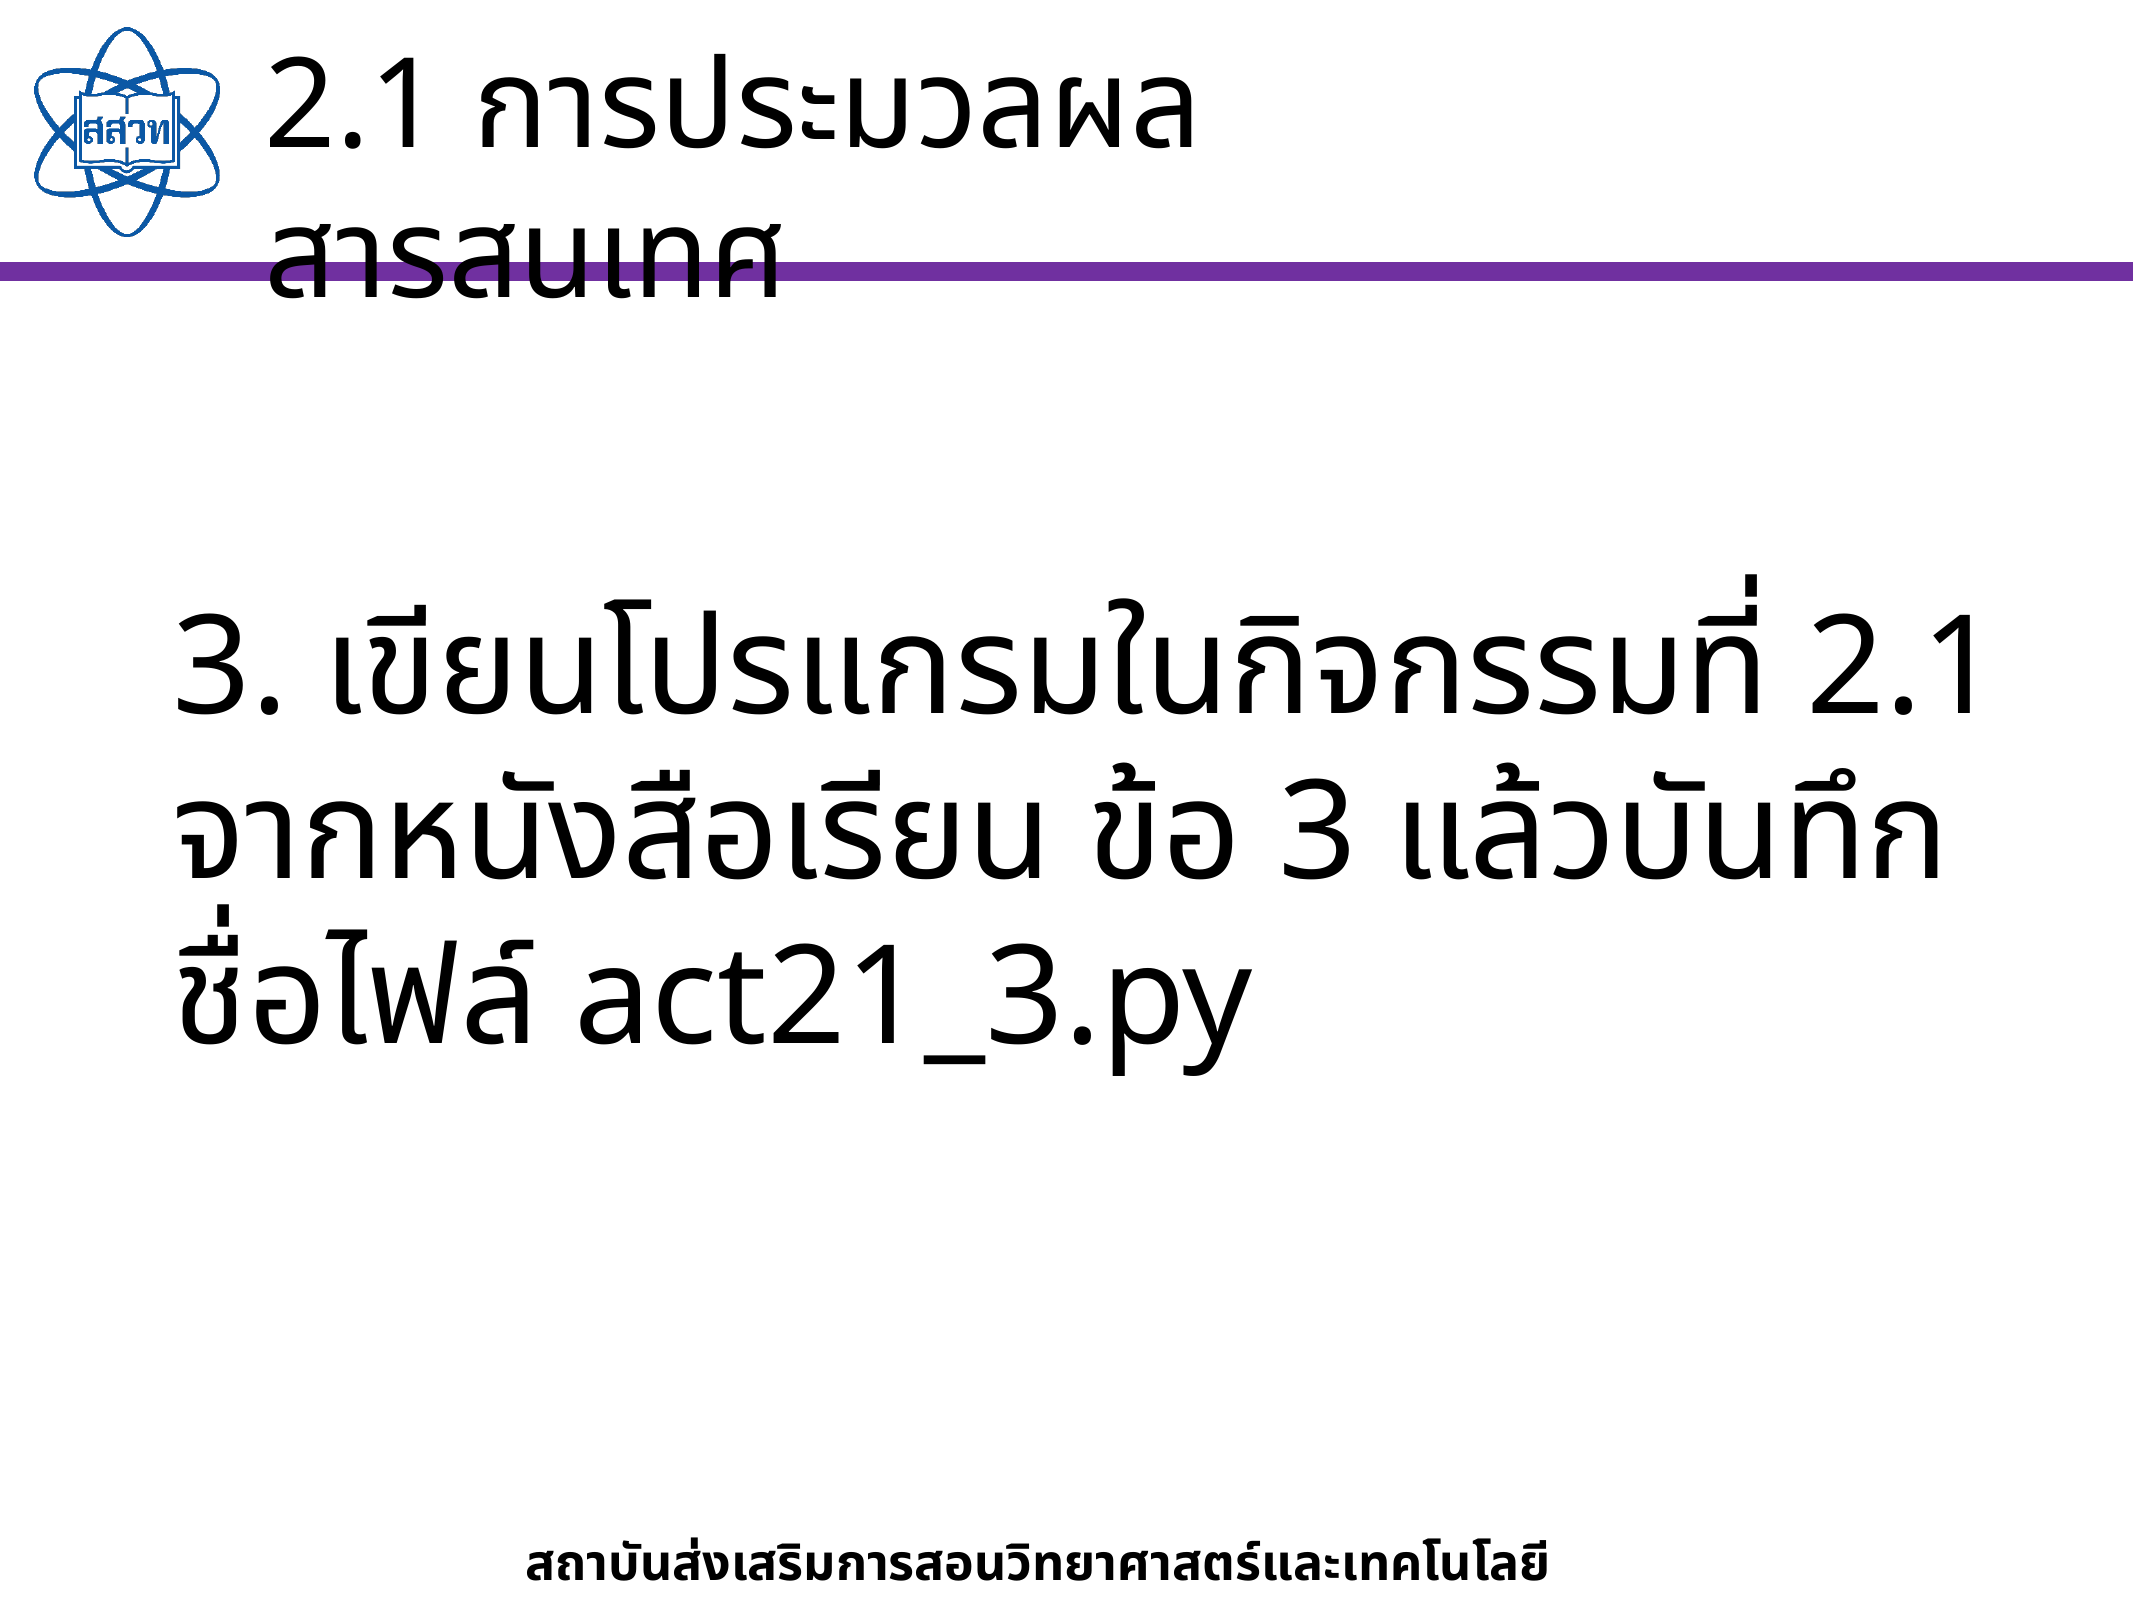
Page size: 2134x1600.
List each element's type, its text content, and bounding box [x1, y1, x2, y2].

text_box สถาบันส่งเสริมการสอนวิทยาศาสตร์และเทคโนโลยี [74, 1522, 2002, 1589]
text_box 2.1 การประมวลผลสารสนเทศ [256, 88, 1347, 257]
picture [33, 27, 220, 237]
text_box 3. เขียนโปรแกรมในกิจกรรมที่ 2.1 จากหนังสือเรียน ข้อ 3 แล้วบันทึกชื่อไฟล์ act21_3.py [164, 648, 2043, 999]
